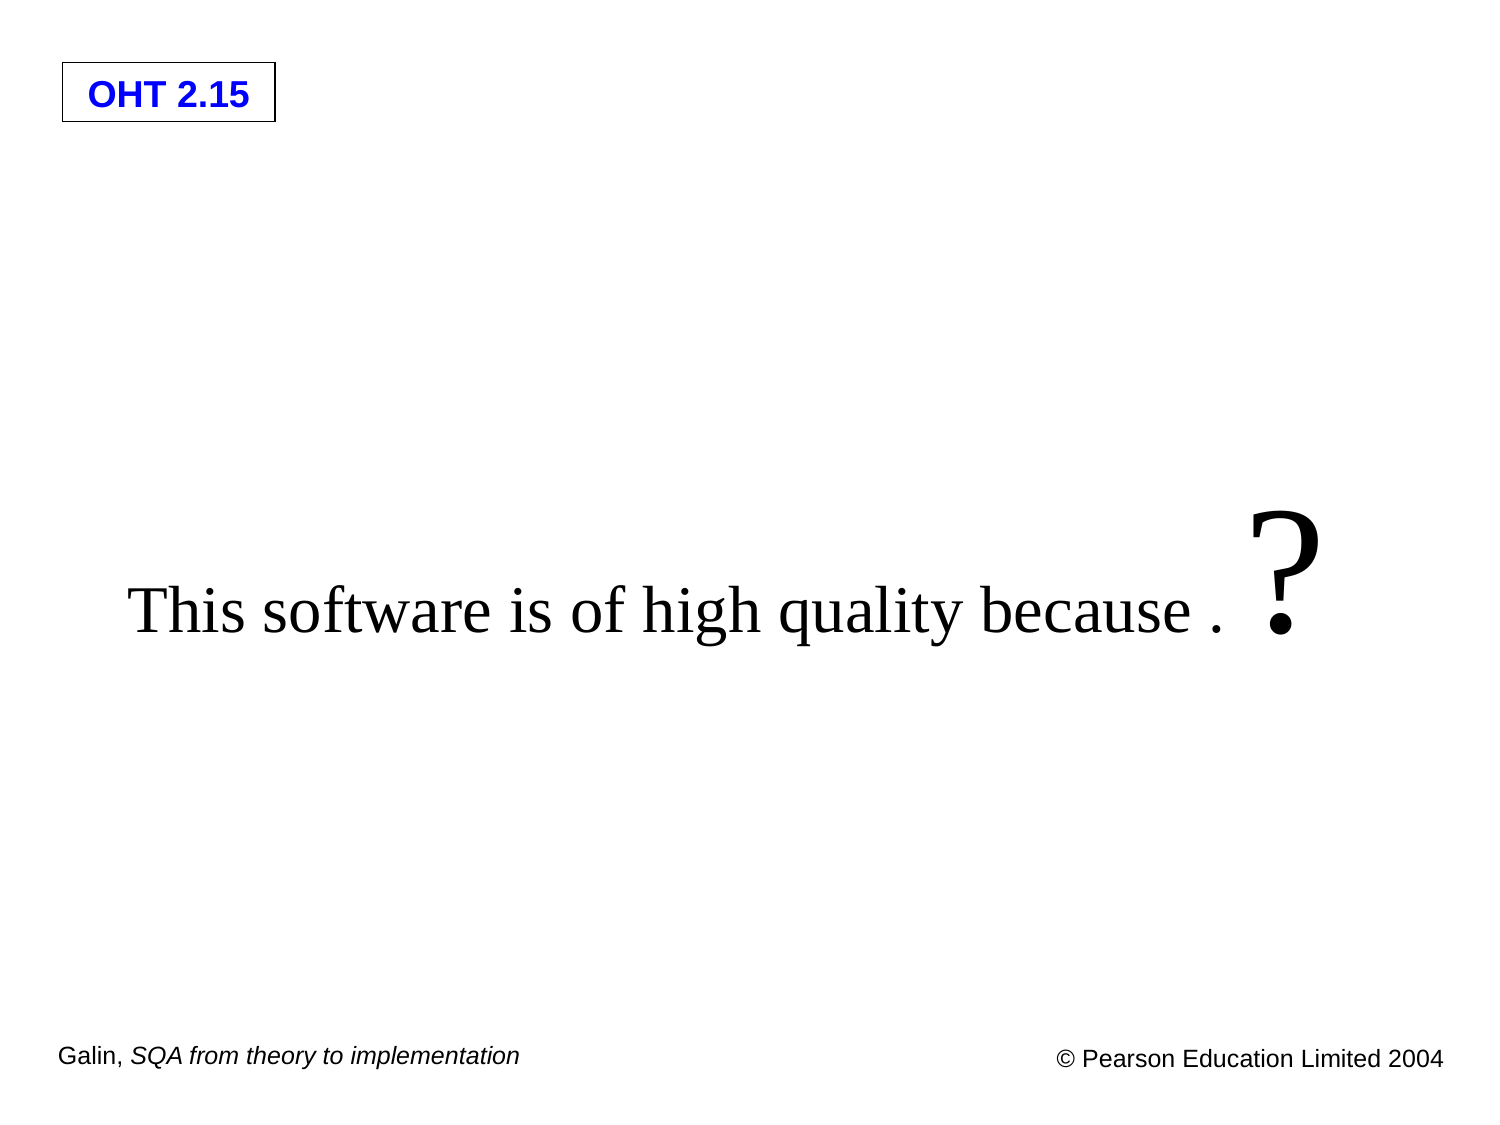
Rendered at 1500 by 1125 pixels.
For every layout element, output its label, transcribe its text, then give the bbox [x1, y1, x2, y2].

list This software is of high quality because . ? [112, 324, 1388, 1001]
